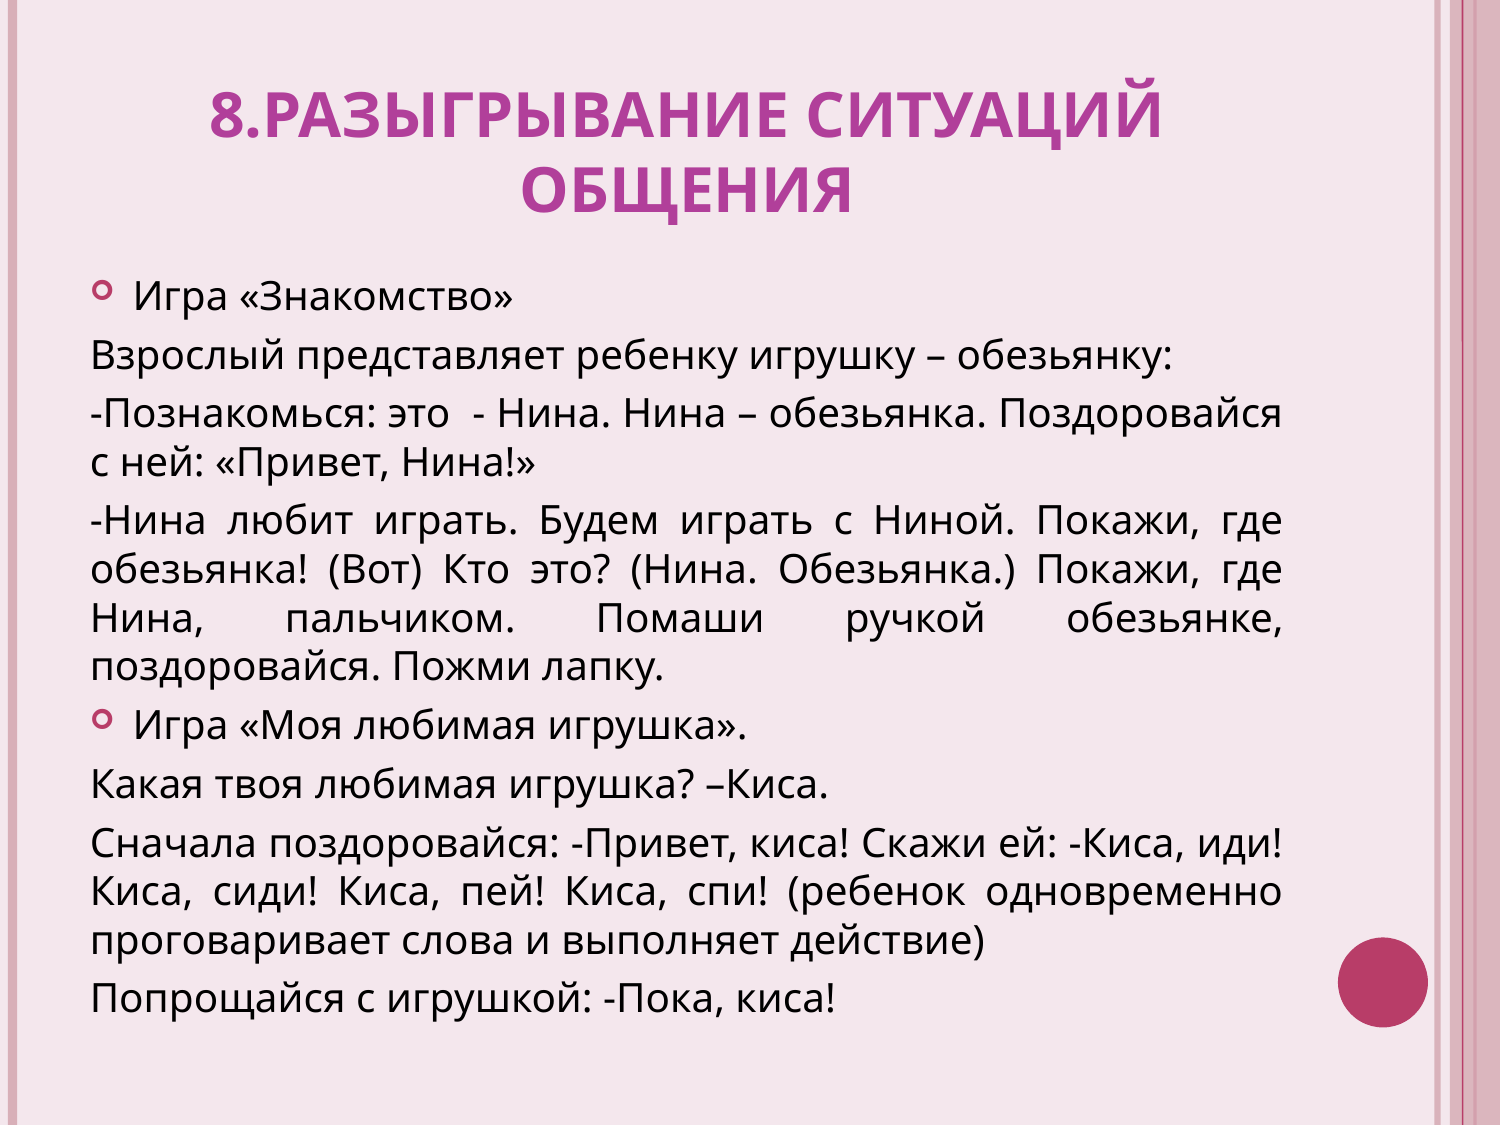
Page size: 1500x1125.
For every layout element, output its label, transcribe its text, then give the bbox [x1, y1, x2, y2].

title 8.Разыгрывание ситуаций общения [75, 45, 1300, 233]
list Игра «Знакомство» Взрослый представляет ребенку игрушку – обезьянку: -Познакомься: это - Нина. Нина – обезьянка. Поздоровайся с ней: «Привет, Нина!» -Нина любит играть. Будем играть с Ниной. Покажи, где обезьянка! (Вот) Кто это? (Нина. Обезьянка.) Покажи, где Нина, пальчиком. Помаши ручкой обезьянке, поздоровайся. Пожми лапку. Игра «Моя любимая игрушка». Какая твоя любимая игрушка? –Киса. Сначала поздоровайся: -Привет, киса! Скажи ей: -Киса, иди! Киса, сиди! Киса, пей! Киса, спи! (ребенок одновременно проговаривает слова и выполняет действие) Попрощайся с игрушкой: -Пока, киса! [75, 262, 1300, 1062]
